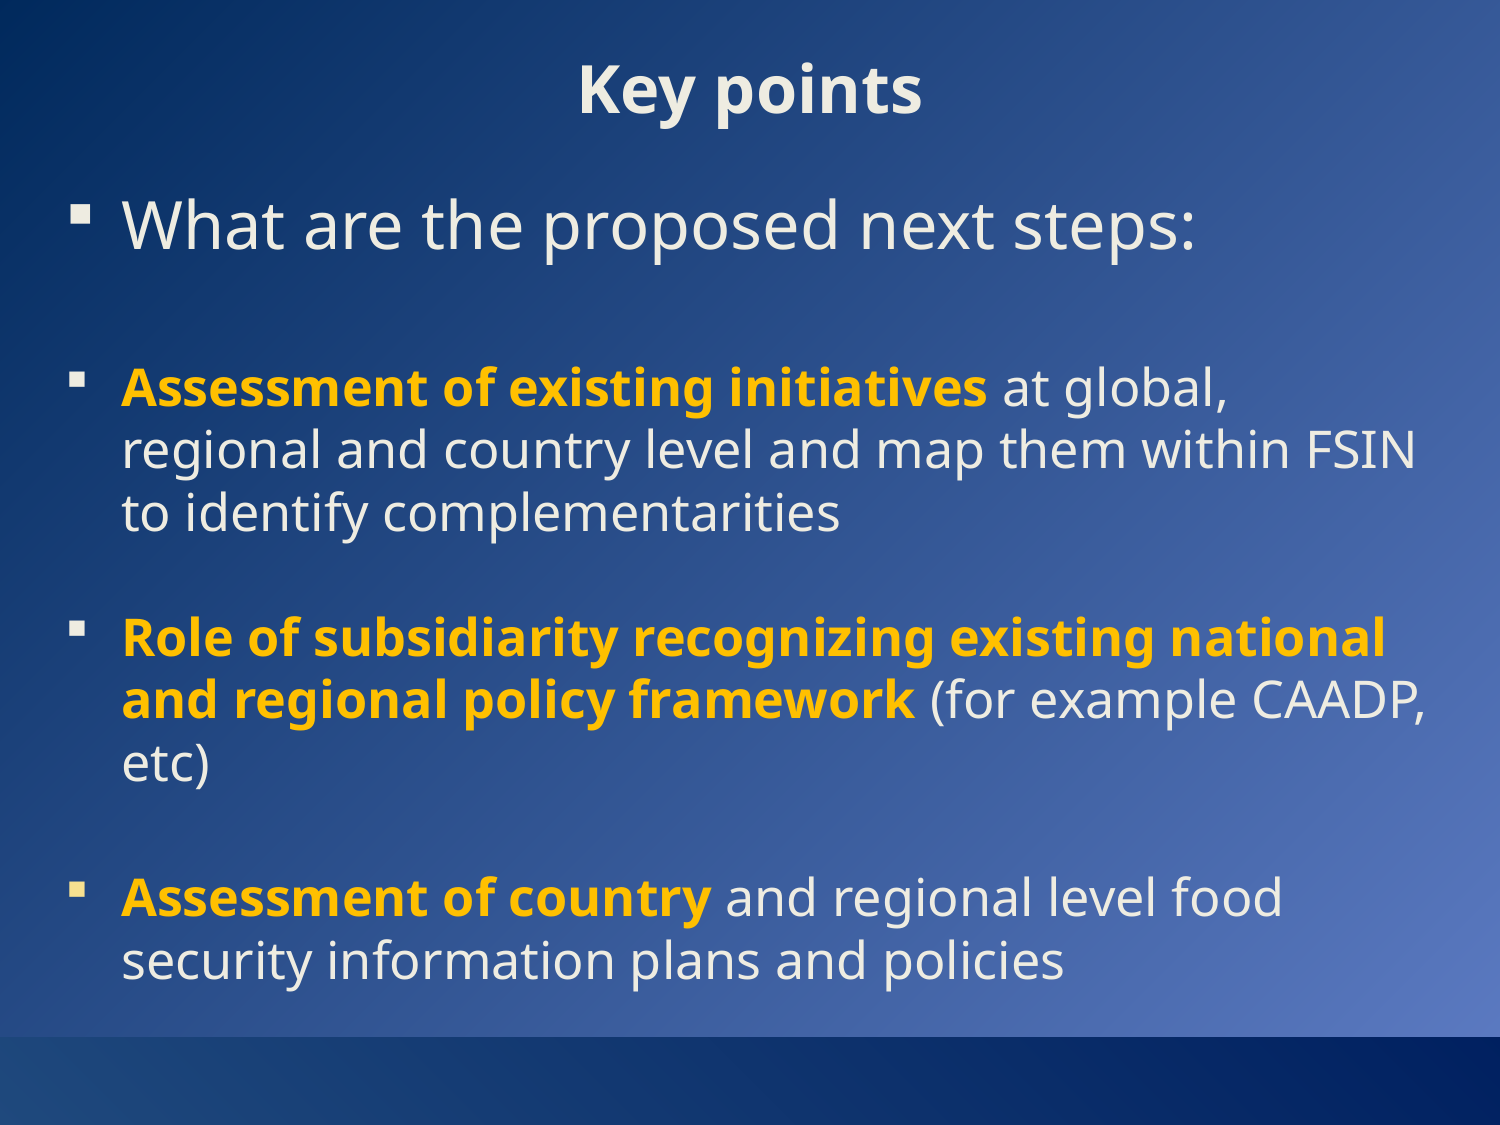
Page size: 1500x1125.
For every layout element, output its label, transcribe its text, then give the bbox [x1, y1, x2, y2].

list What are the proposed next steps: Assessment of existing initiatives at global, regional and country level and map them within FSIN to identify complementarities Role of subsidiarity recognizing existing national and regional policy framework (for example CAADP, etc) Assessment of country and regional level food security information plans and policies [49, 174, 1451, 1013]
title Key points [49, 24, 1451, 150]
